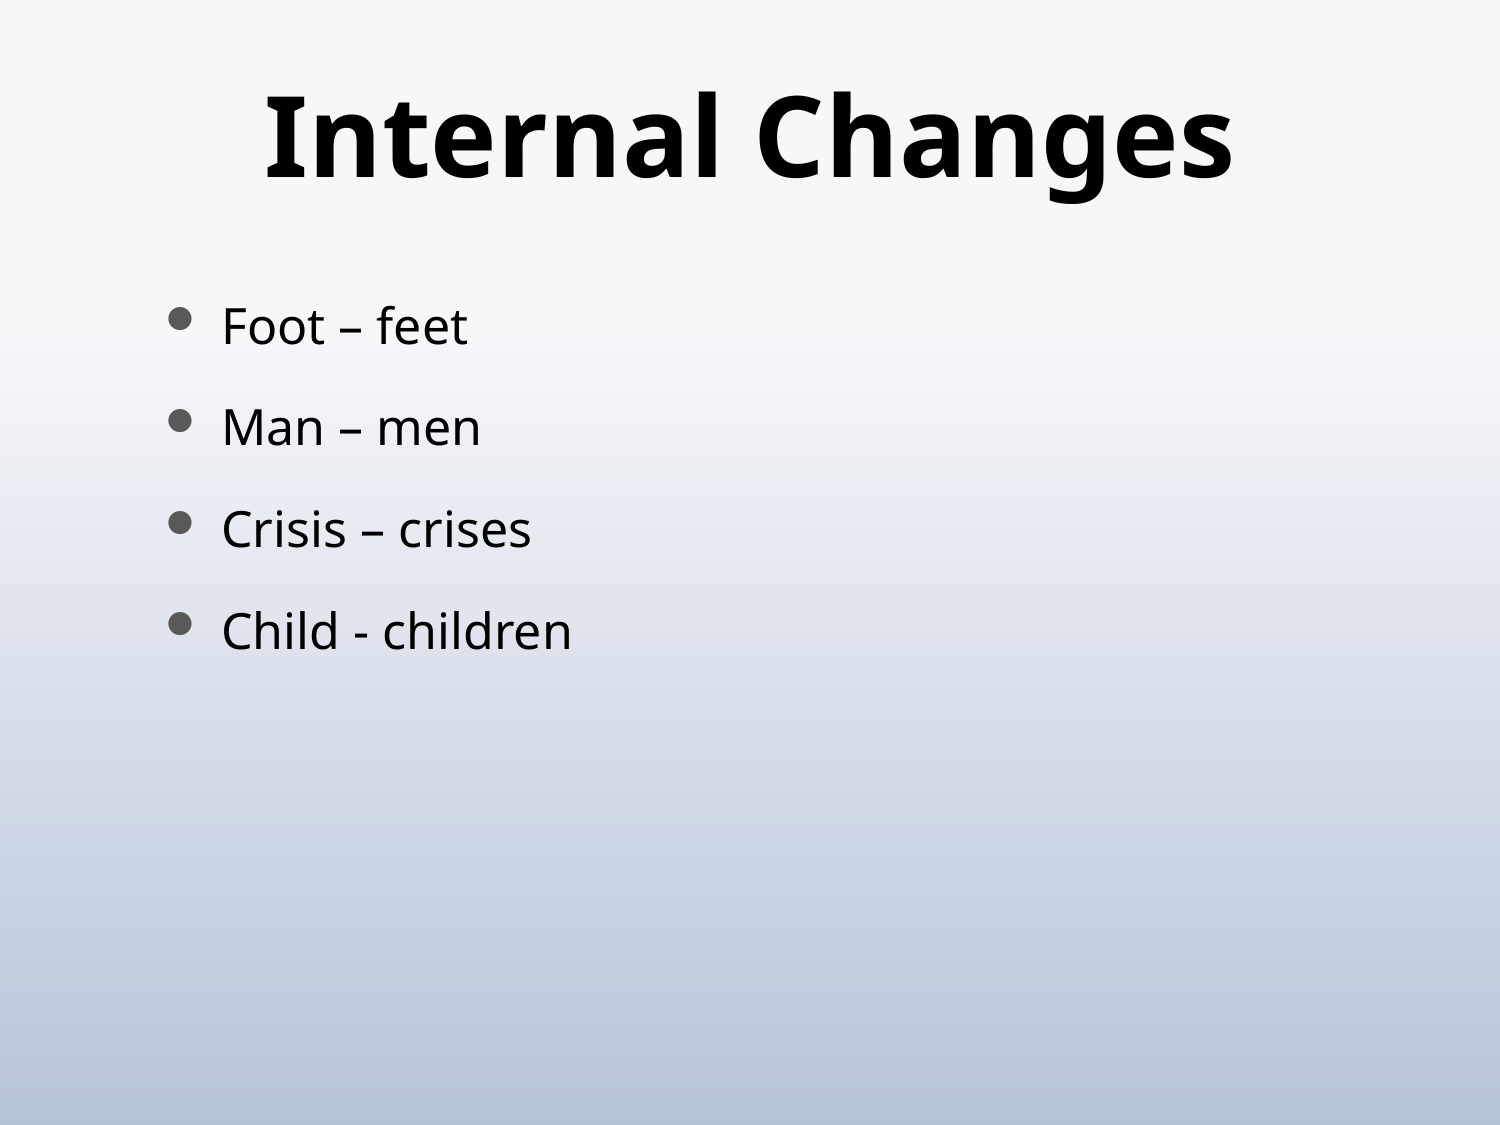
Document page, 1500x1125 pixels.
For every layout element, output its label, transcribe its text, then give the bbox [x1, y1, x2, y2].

title Internal Changes [150, 37, 1350, 245]
list Foot – feet Man – men Crisis – crises Child - children [150, 286, 1350, 993]
